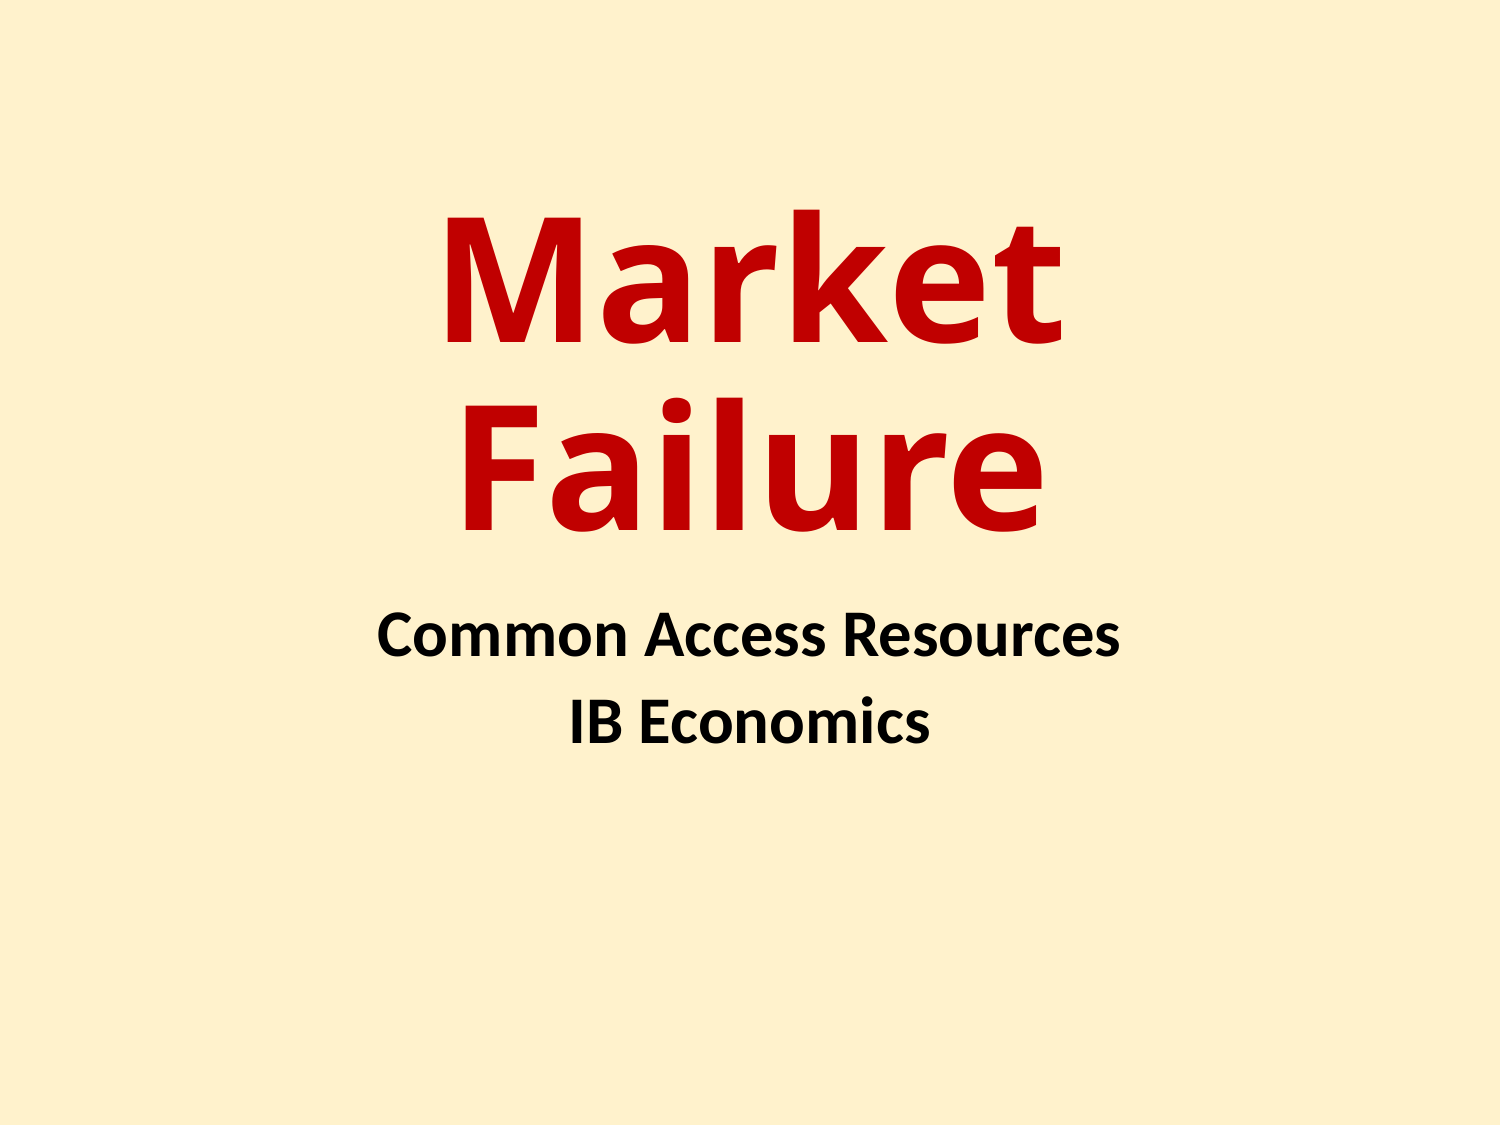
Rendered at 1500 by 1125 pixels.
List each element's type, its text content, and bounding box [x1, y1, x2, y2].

subtitle Common Access Resources IB Economics [187, 590, 1313, 863]
title Market Failure [187, 184, 1313, 576]
